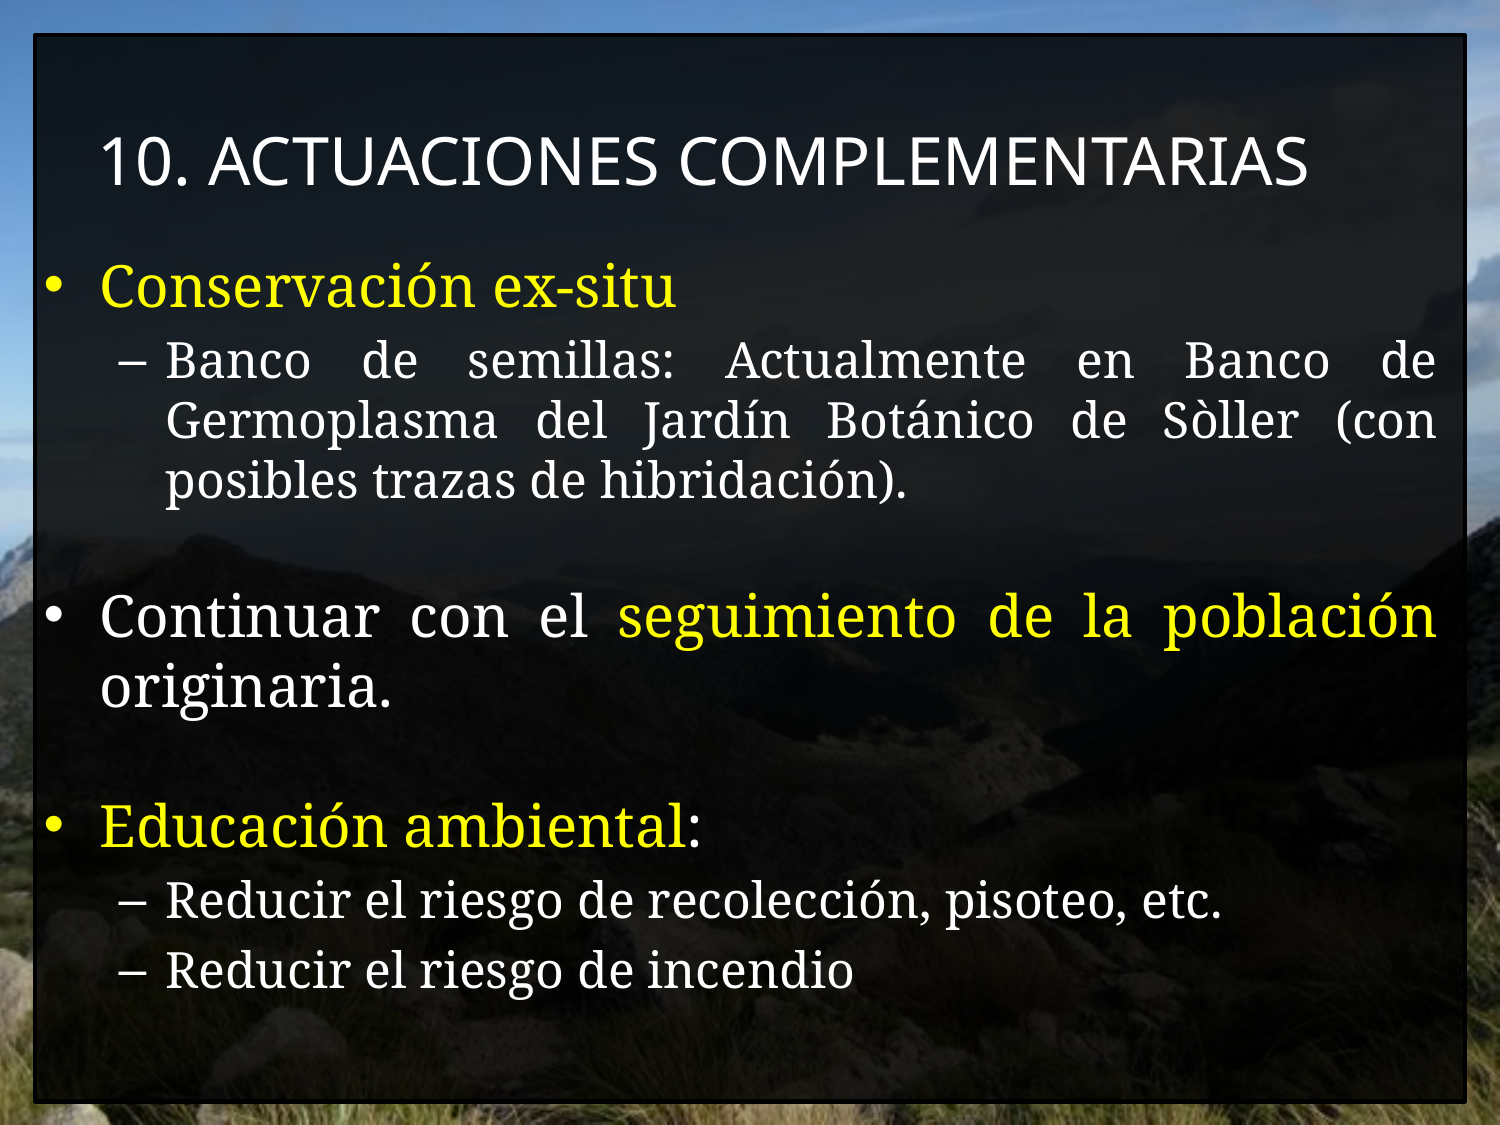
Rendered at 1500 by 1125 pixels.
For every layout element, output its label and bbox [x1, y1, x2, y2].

text_box [0, 0, 1500, 1125]
